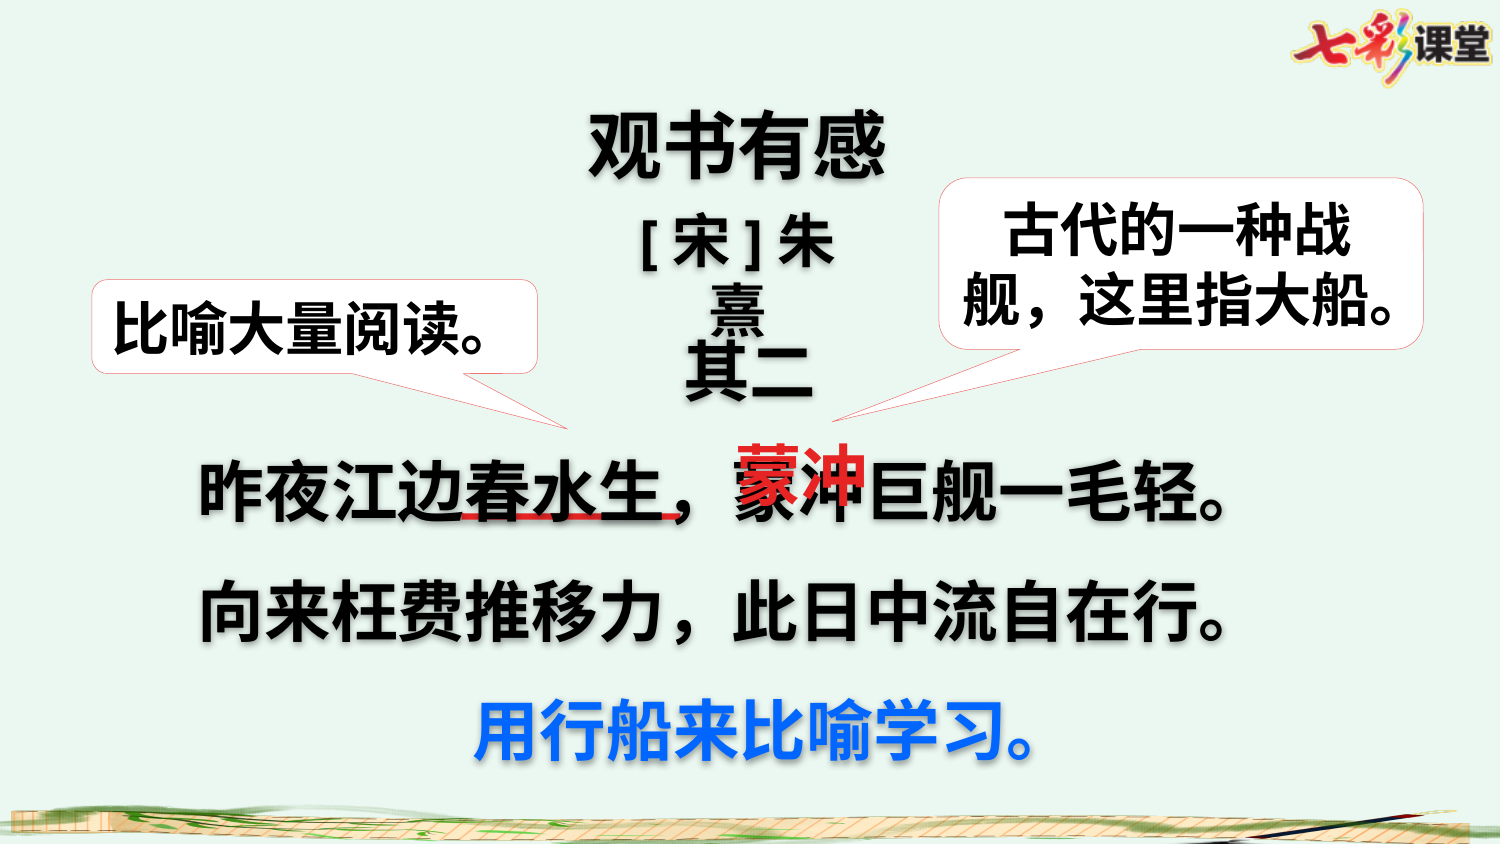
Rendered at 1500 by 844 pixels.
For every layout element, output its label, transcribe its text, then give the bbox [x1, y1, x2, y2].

text_box 观书有感 [535, 88, 940, 199]
text_box 蒙冲 [720, 426, 884, 522]
picture [1289, 8, 1495, 89]
text_box [宋]朱熹 [596, 194, 879, 277]
text_box 比喻大量阅读。 [89, 277, 183, 376]
text_box 其二 昨夜江边春水生，蒙冲巨舰一毛轻。 向来枉费推移力，此日中流自在行。 [180, 279, 1320, 660]
text_box 古代的一种战舰，这里指大船。 [936, 175, 1426, 352]
text_box 用行船来比喻学习。 [457, 681, 1052, 777]
picture [0, 732, 1500, 844]
